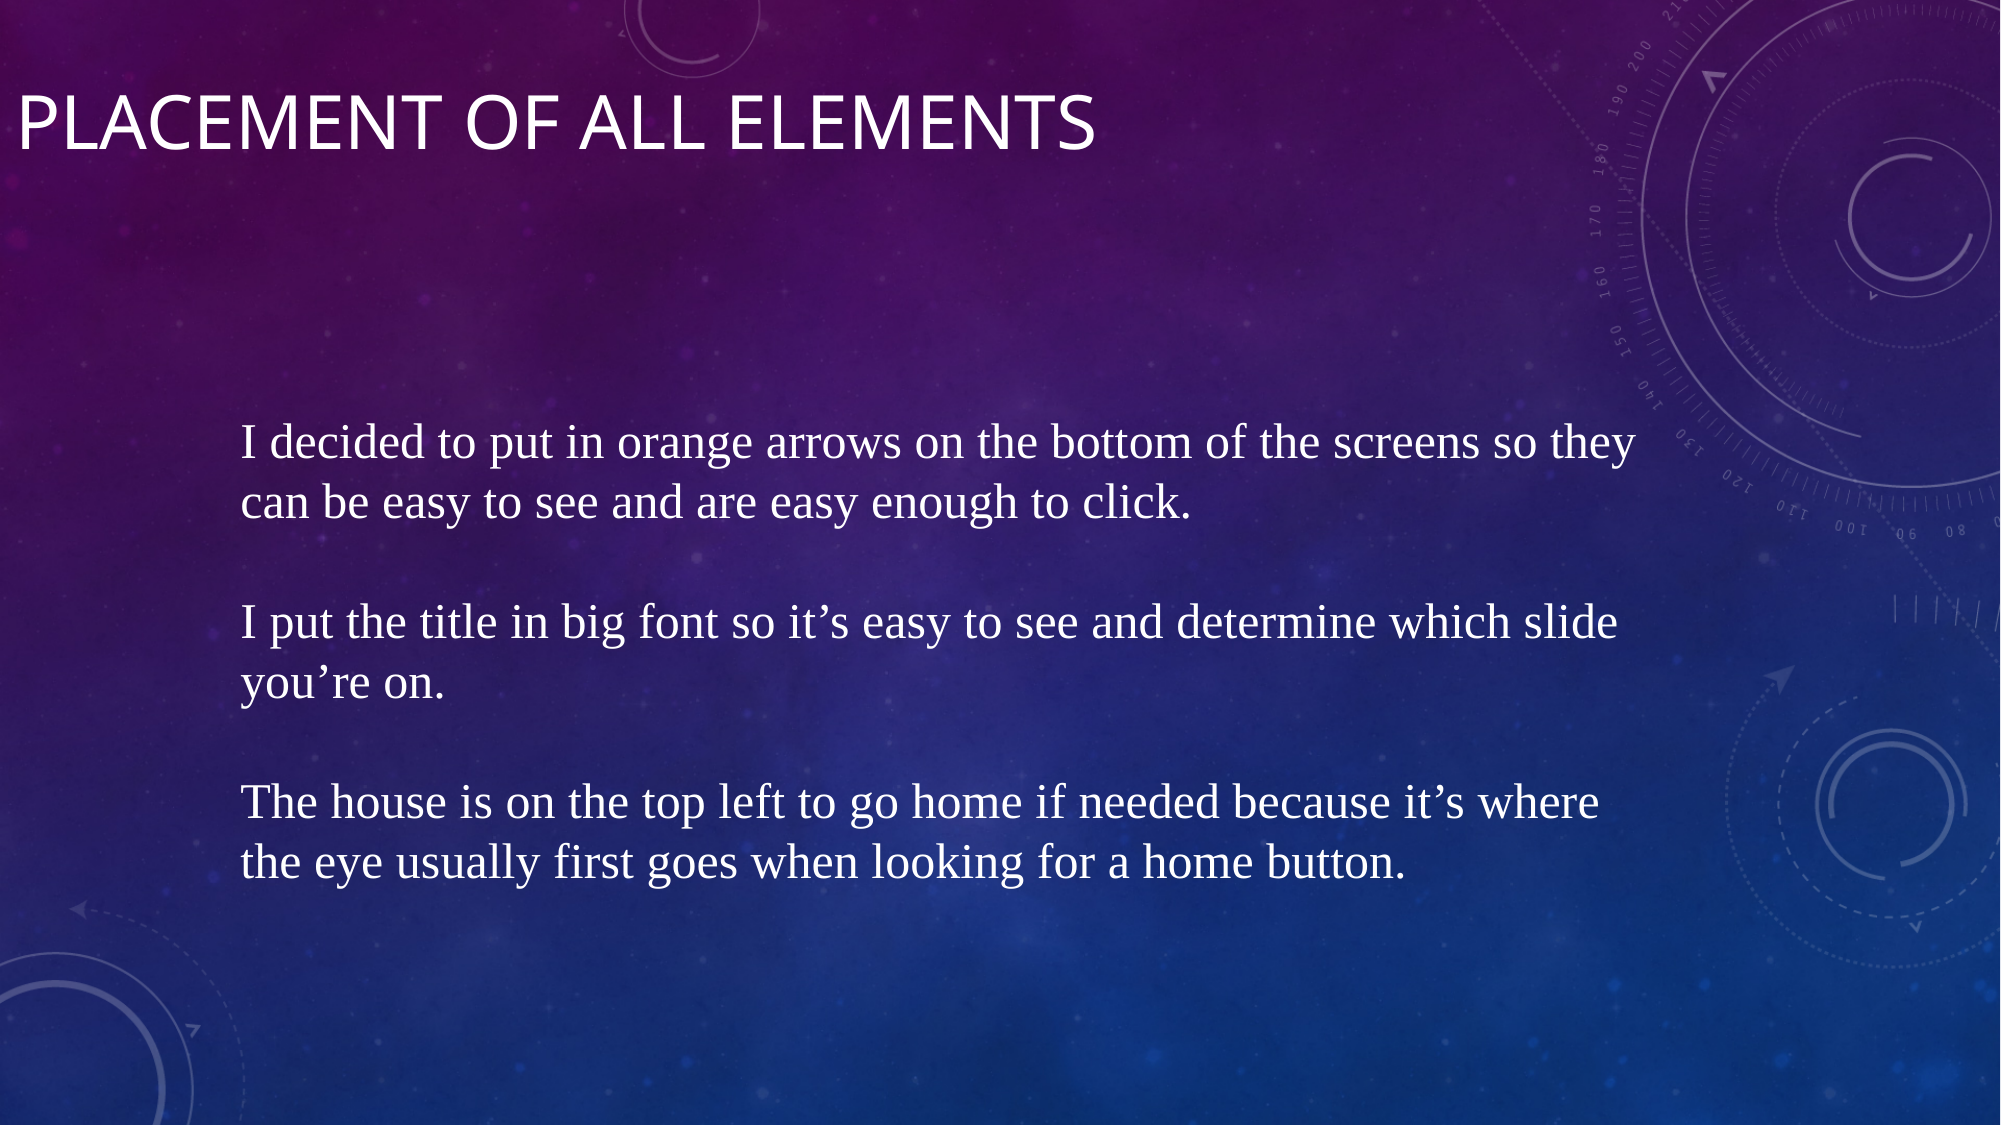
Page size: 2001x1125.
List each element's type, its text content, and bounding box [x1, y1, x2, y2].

text_box I decided to put in orange arrows on the bottom of the screens so they can be easy to see and are easy enough to click. I put the title in big font so it’s easy to see and determine which slide you’re on. The house is on the top left to go home if needed because it’s where the eye usually first goes when looking for a home button. [225, 400, 1662, 896]
picture [0, 0, 2001, 1125]
title Placement of all elements [0, 0, 1662, 239]
